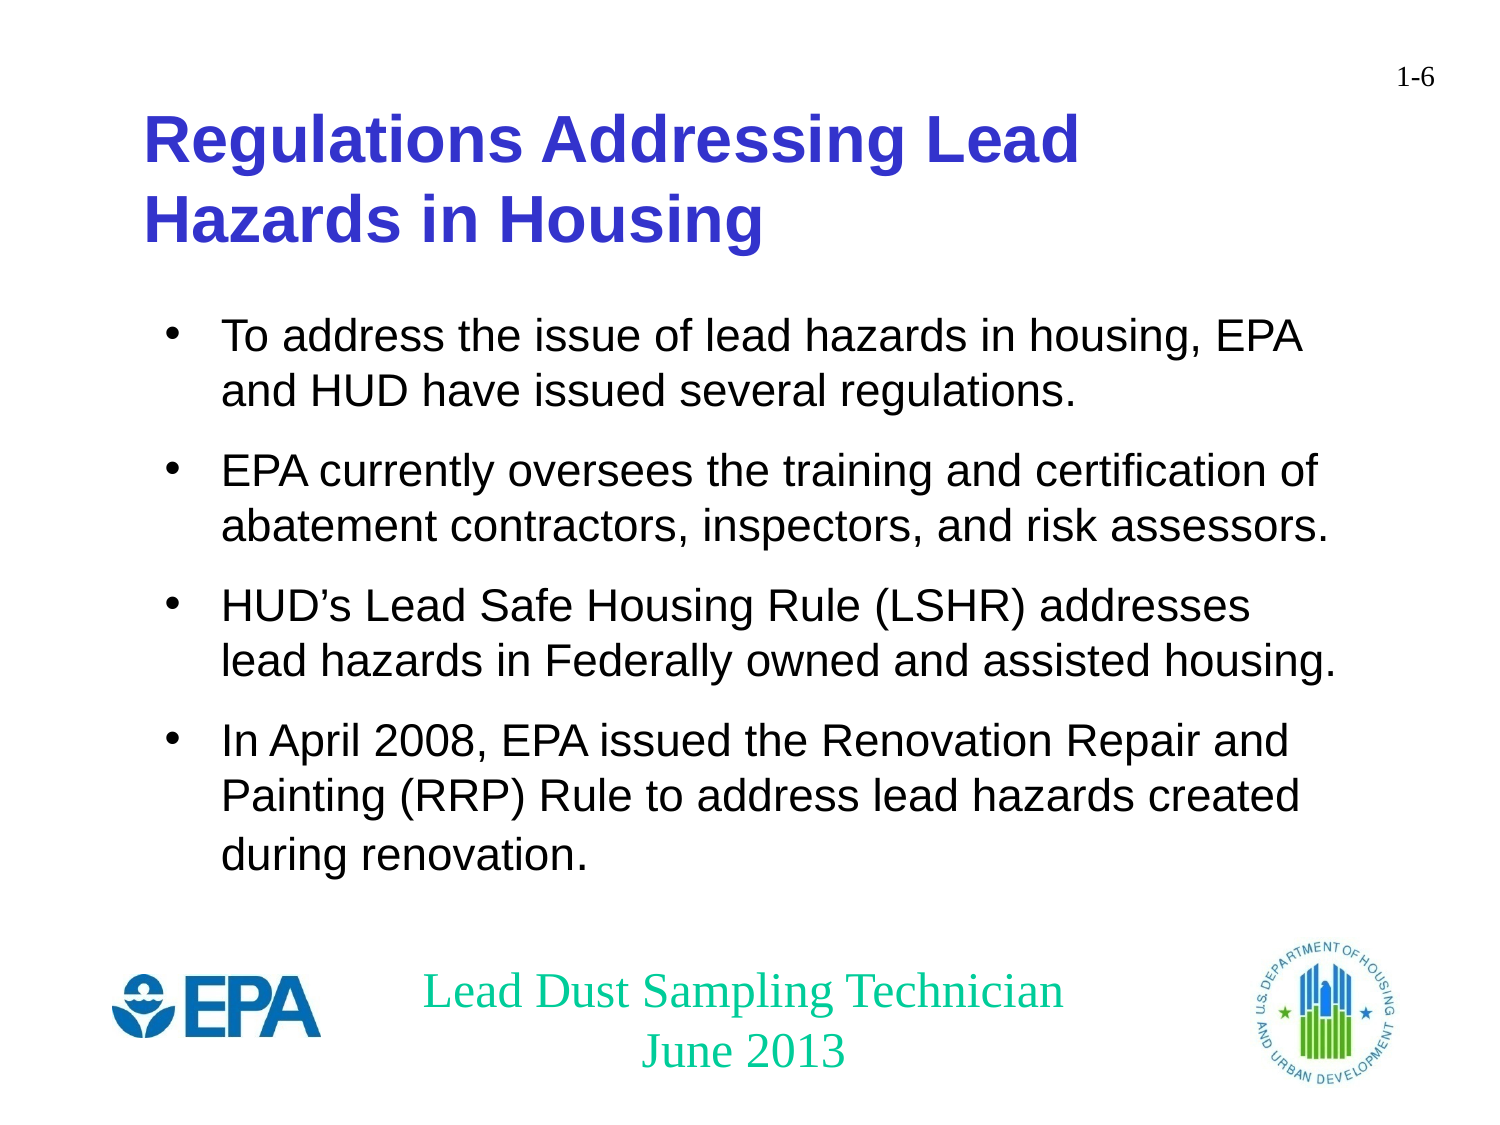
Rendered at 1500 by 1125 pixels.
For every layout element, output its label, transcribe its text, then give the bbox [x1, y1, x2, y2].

picture [1250, 937, 1400, 1088]
picture [112, 974, 321, 1038]
list To address the issue of lead hazards in housing, EPA and HUD have issued several regulations. EPA currently oversees the training and certification of abatement contractors, inspectors, and risk assessors. HUD’s Lead Safe Housing Rule (LSHR) addresses lead hazards in Federally owned and assisted housing. In April 2008, EPA issued the Renovation Repair and Painting (RRP) Rule to address lead hazards created during renovation. [149, 297, 1366, 895]
title Regulations Addressing Lead Hazards in Housing [128, 82, 1354, 270]
